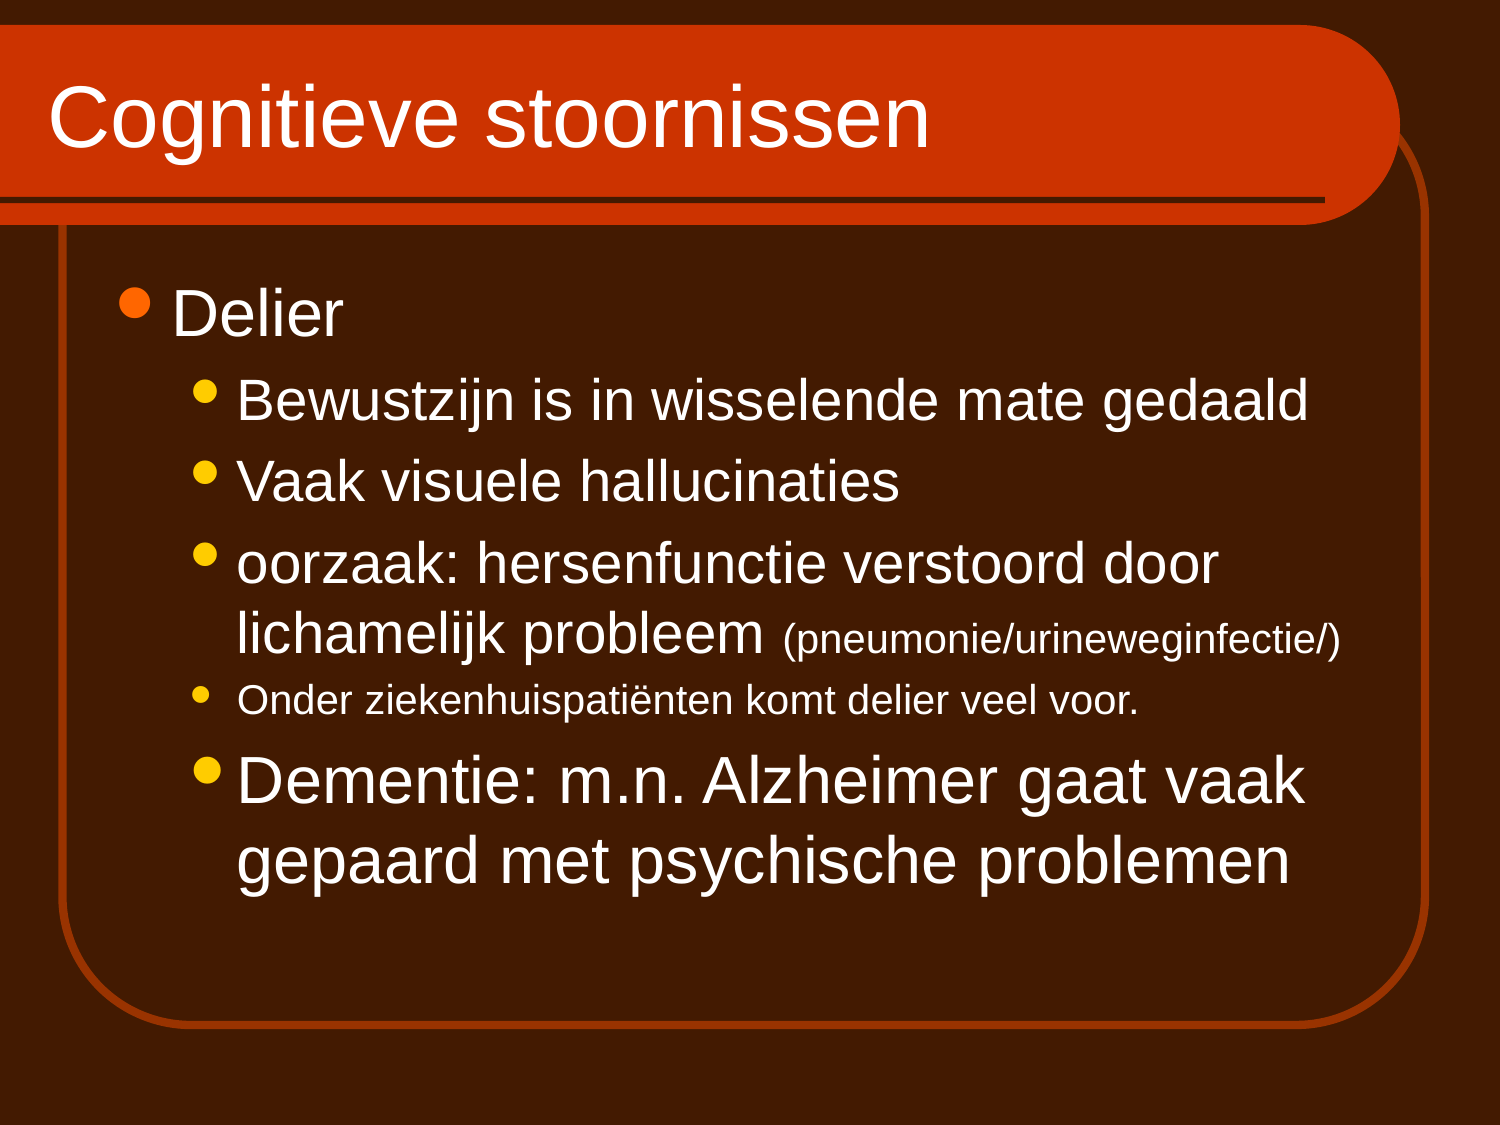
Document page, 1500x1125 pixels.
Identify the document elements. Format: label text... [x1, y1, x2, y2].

title Cognitieve stoornissen [32, 37, 1347, 188]
list Delier Bewustzijn is in wisselende mate gedaald Vaak visuele hallucinaties oorzaak: hersenfunctie verstoord door lichamelijk probleem (pneumonie/urineweginfectie/) Onder ziekenhuispatiënten komt delier veel voor. Dementie: m.n. Alzheimer gaat vaak gepaard met psychische problemen [99, 262, 1400, 988]
